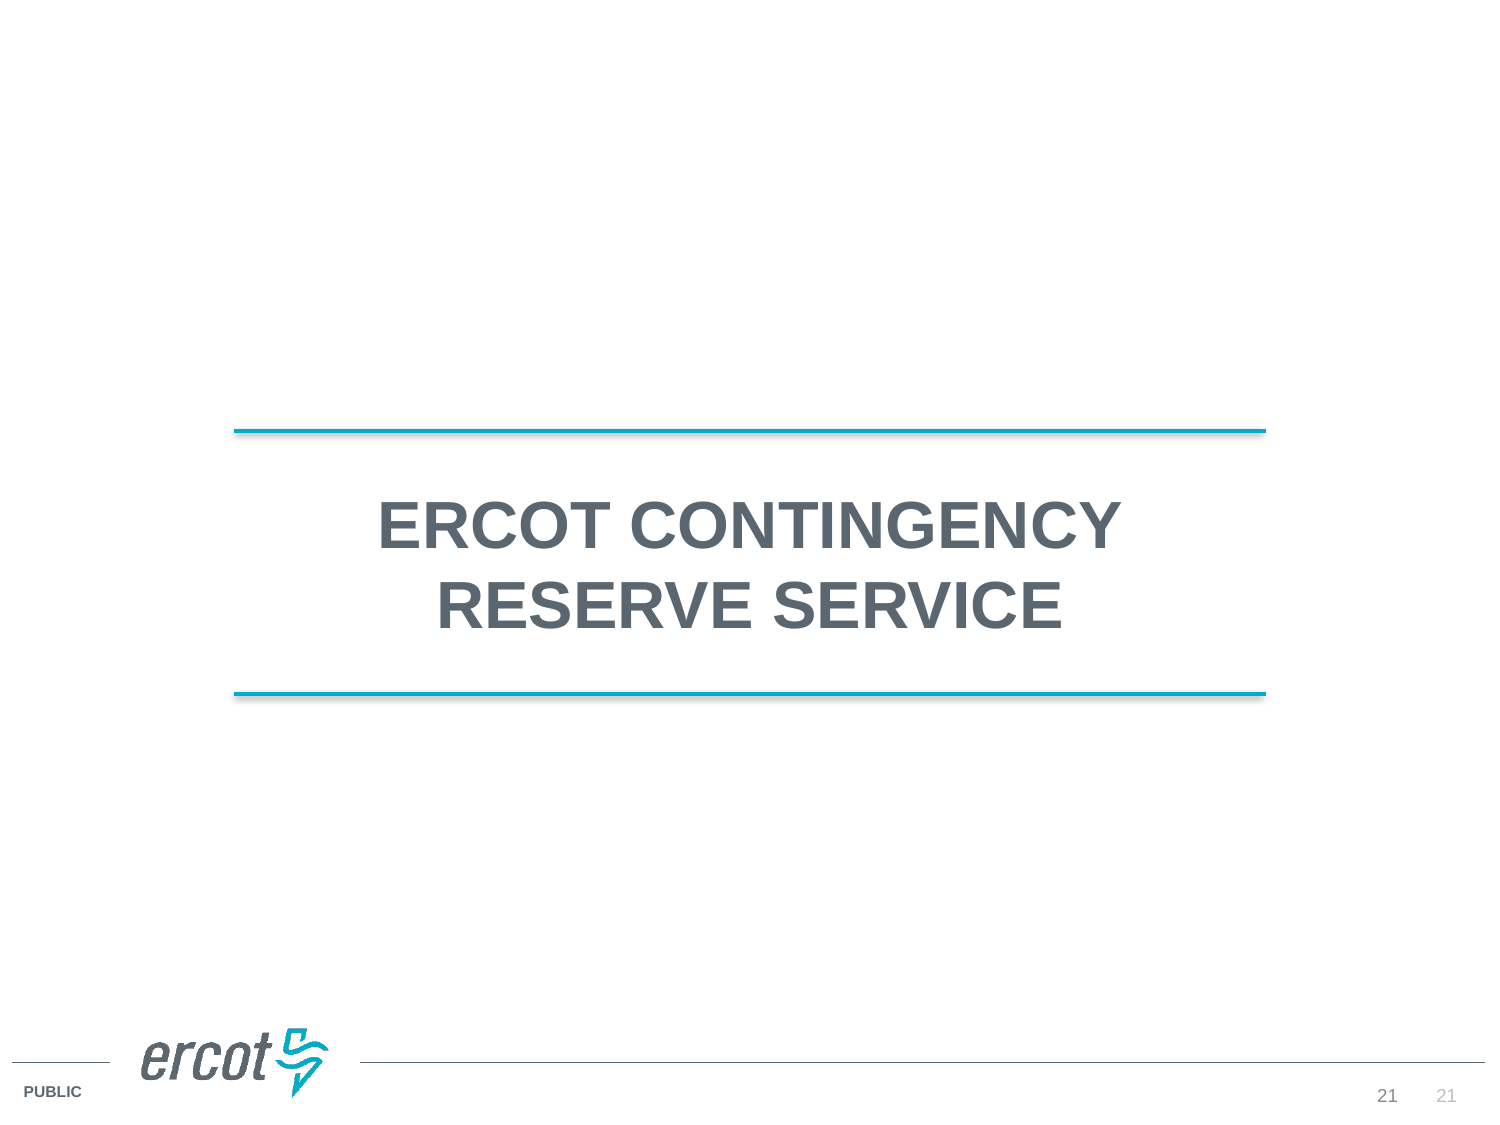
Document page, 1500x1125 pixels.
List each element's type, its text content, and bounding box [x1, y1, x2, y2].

list ERCOT Contingency Reserve Service [234, 474, 1266, 638]
slide_number 21 [1350, 1077, 1425, 1113]
picture [137, 1024, 332, 1100]
